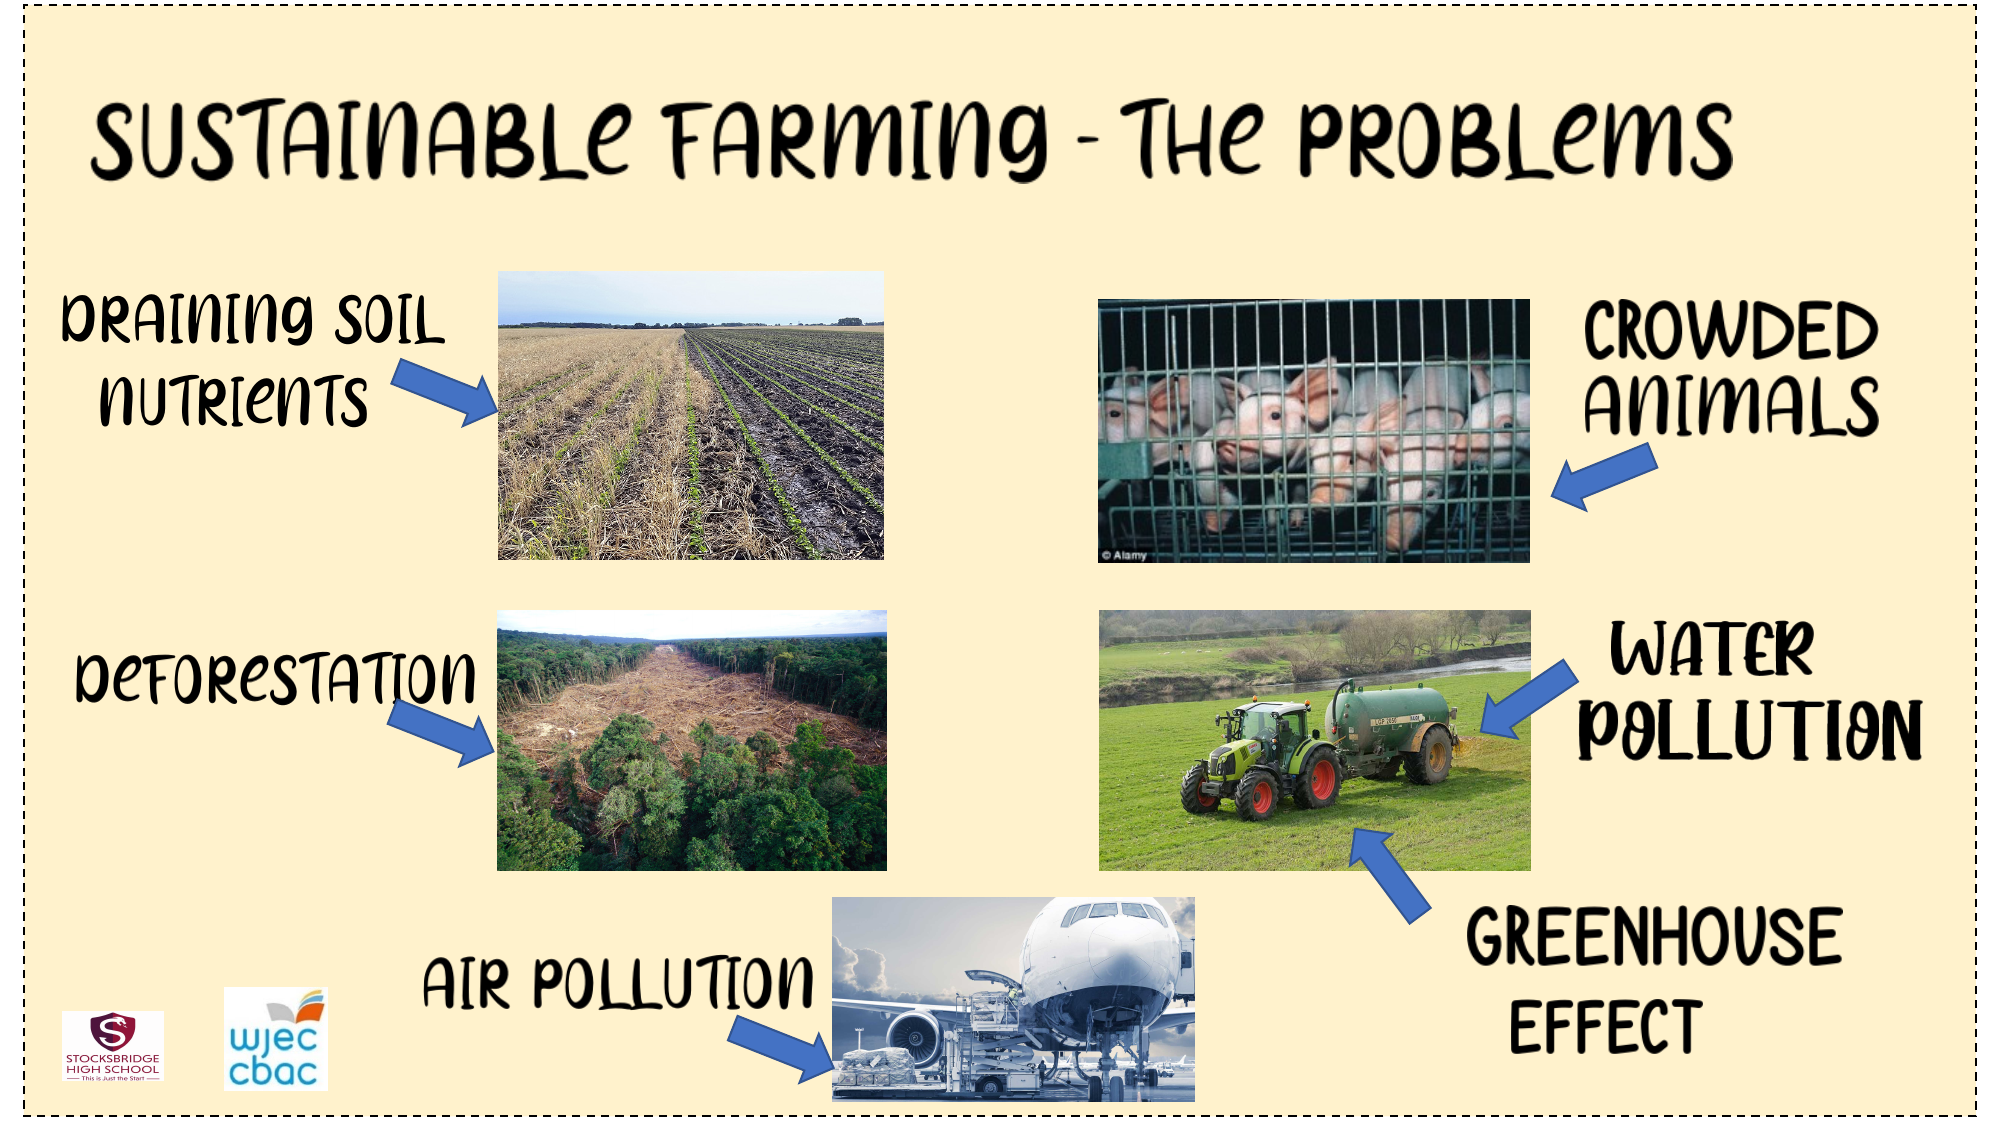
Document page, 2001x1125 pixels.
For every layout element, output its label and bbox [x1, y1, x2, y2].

text_box [1531, 658, 1580, 715]
text_box [1369, 871, 1433, 926]
text_box [23, 4, 1977, 1117]
picture [1585, 374, 1879, 438]
text_box [390, 357, 498, 428]
picture [100, 374, 367, 428]
picture [1578, 698, 1924, 761]
picture [1098, 299, 1530, 563]
picture [832, 897, 1195, 1102]
picture [1099, 610, 1531, 871]
picture [423, 954, 813, 1012]
picture [76, 651, 475, 706]
picture [1467, 905, 1843, 967]
picture [1585, 299, 1879, 361]
picture [1611, 620, 1814, 677]
text_box [726, 1014, 832, 1085]
picture [62, 1011, 164, 1081]
picture [62, 293, 445, 346]
text_box [386, 706, 495, 769]
picture [1511, 998, 1703, 1055]
picture [224, 987, 328, 1091]
text_box [1550, 441, 1659, 513]
picture [497, 610, 887, 871]
picture [1119, 97, 1733, 182]
picture [498, 271, 884, 560]
picture [89, 97, 1100, 184]
